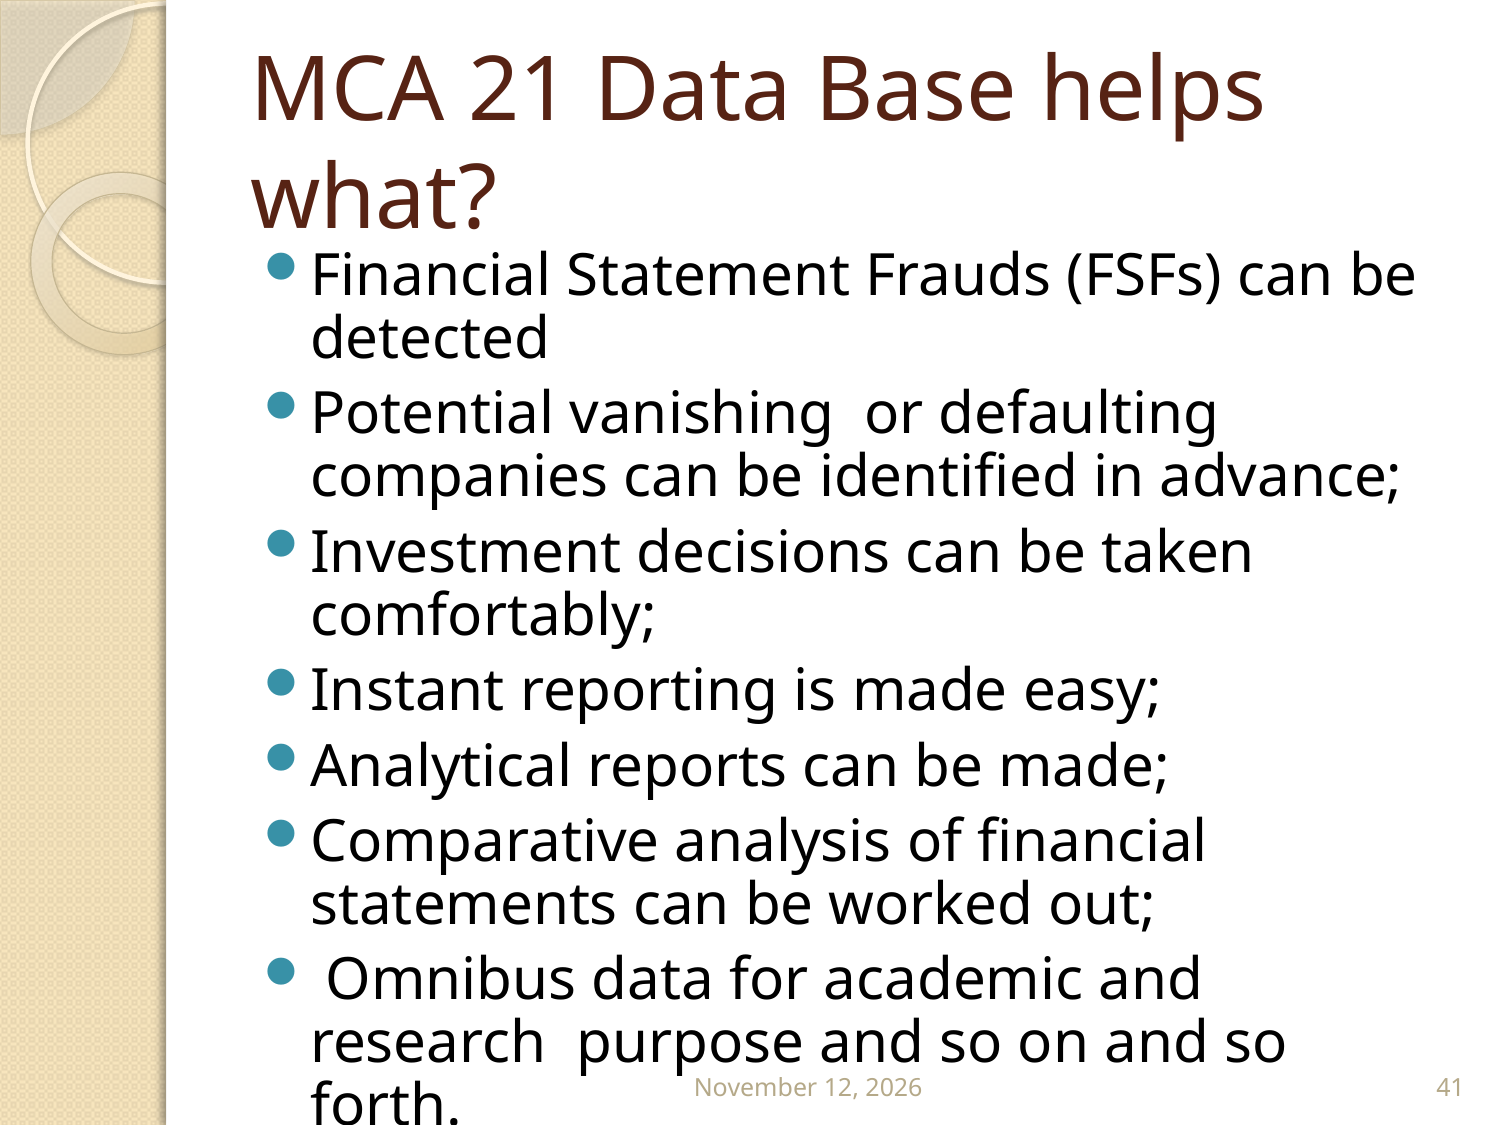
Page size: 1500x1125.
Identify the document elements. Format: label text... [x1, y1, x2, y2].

slide_number 41 [1413, 1034, 1488, 1113]
list Financial Statement Frauds (FSFs) can be detected Potential vanishing or defaulting companies can be identified in advance; Investment decisions can be taken comfortably; Instant reporting is made easy; Analytical reports can be made; Comparative analysis of financial statements can be worked out; Omnibus data for academic and research purpose and so on and so forth. [235, 237, 1466, 1025]
title MCA 21 Data Base helps what? [235, 45, 1466, 233]
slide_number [587, 1034, 938, 1113]
